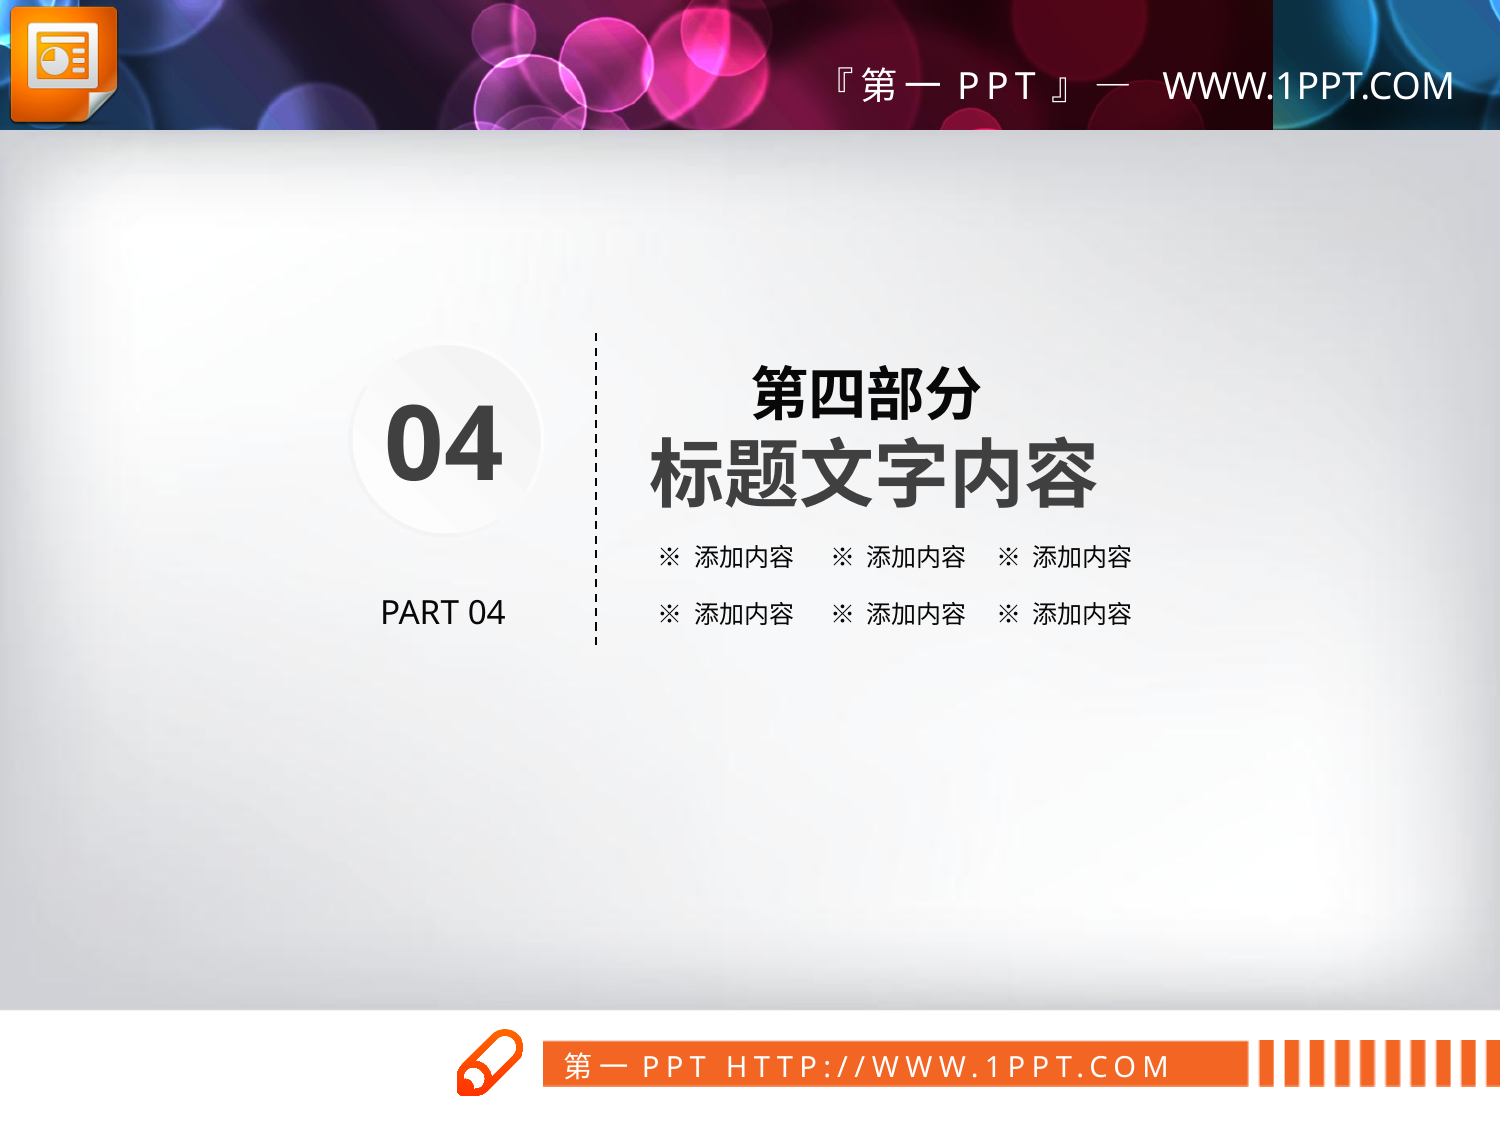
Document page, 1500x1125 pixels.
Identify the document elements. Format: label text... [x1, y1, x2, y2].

picture [543, 1040, 1500, 1087]
text_box ※ 添加内容 [647, 536, 817, 576]
text_box ※ 添加内容 [986, 536, 1155, 576]
text_box PART 04 [380, 590, 529, 631]
text_box ※ 添加内容 [986, 593, 1148, 633]
picture [0, 0, 1500, 1012]
text_box ※ 添加内容 [820, 593, 982, 633]
text_box ※ 添加内容 [647, 593, 810, 633]
text_box 第四部分 标题文字内容 [634, 314, 1114, 525]
text_box ※ 添加内容 [820, 536, 982, 576]
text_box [348, 341, 545, 538]
